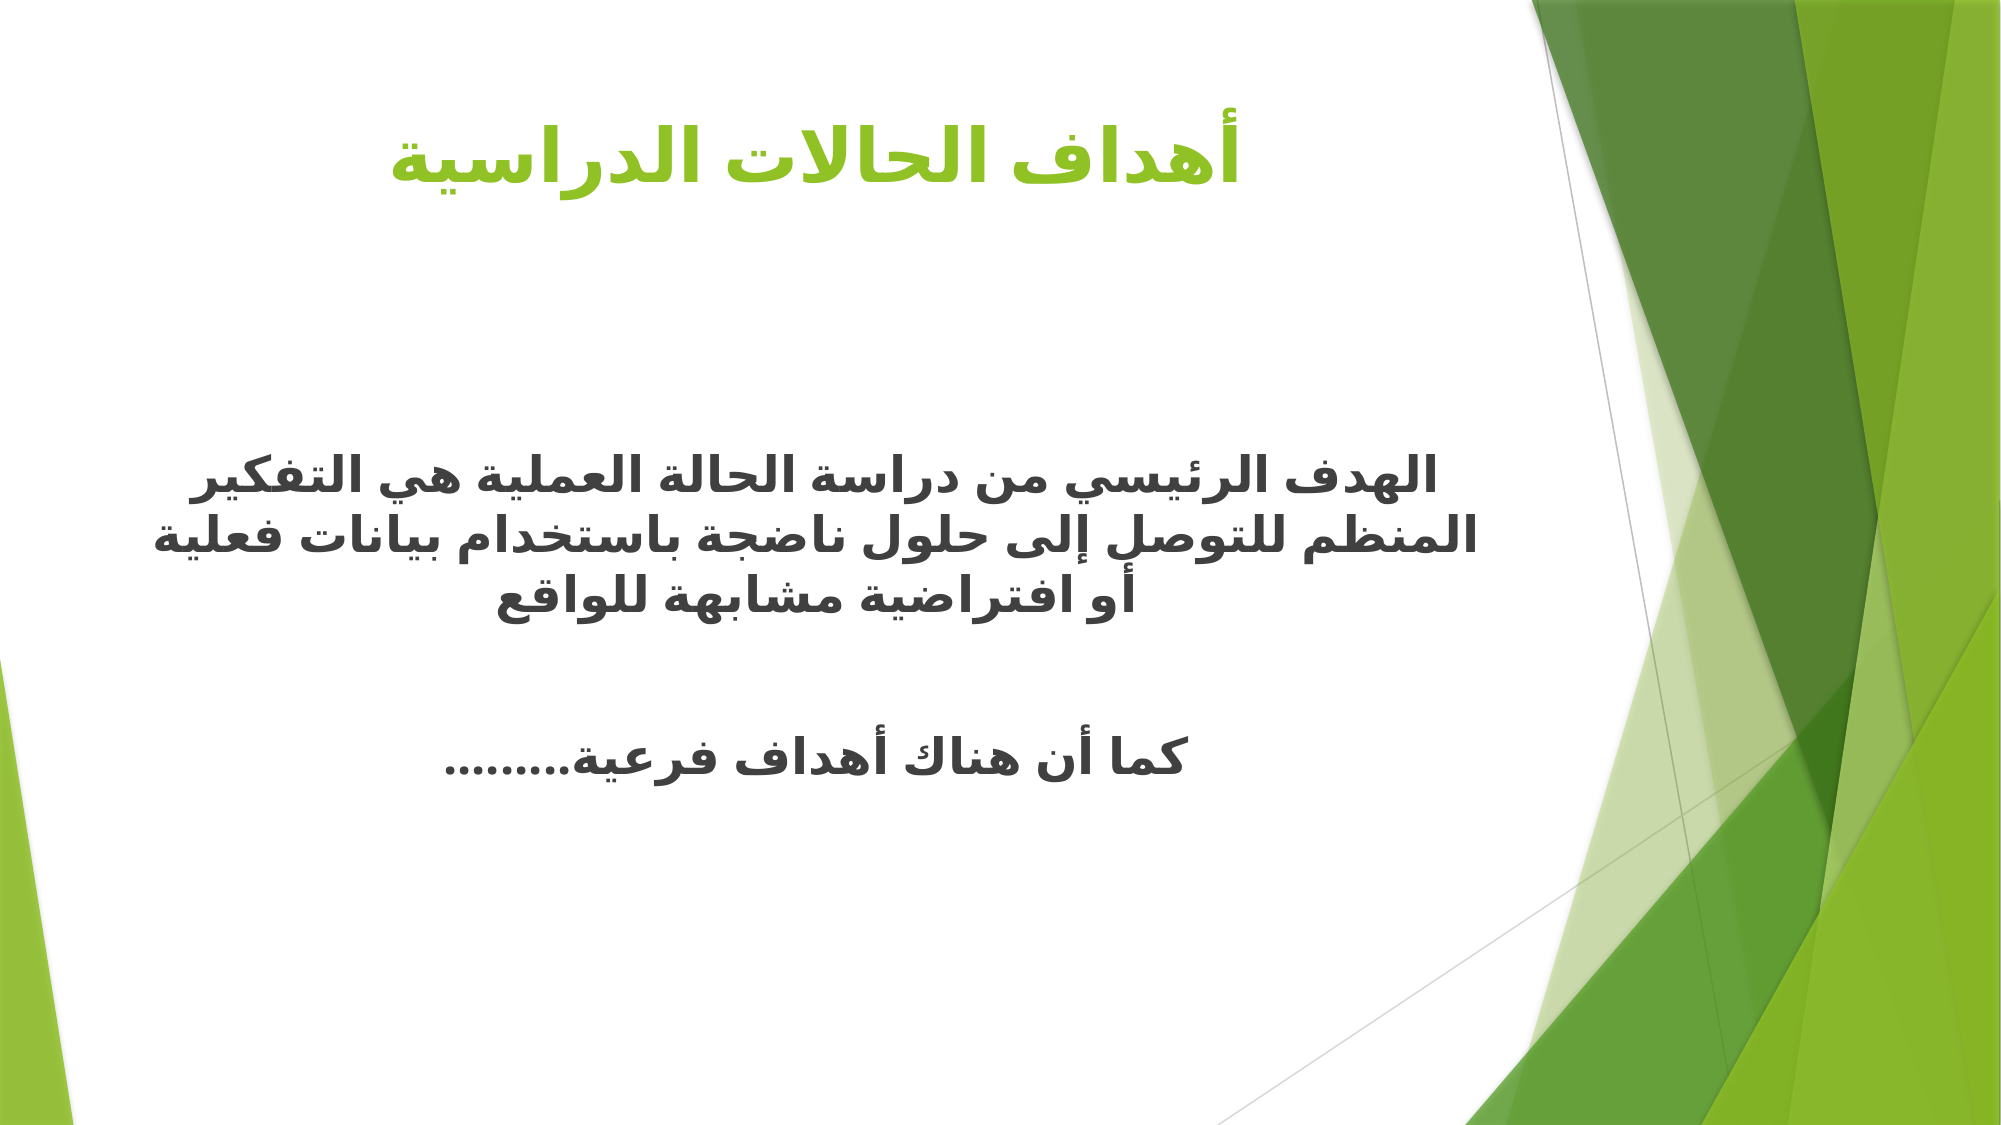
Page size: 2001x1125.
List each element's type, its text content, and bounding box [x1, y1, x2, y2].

title أهداف الحالات الدراسية [111, 99, 1522, 317]
list الهدف الرئيسي من دراسة الحالة العملية هي التفكير المنظم للتوصل إلى حلول ناضجة باستخدام بيانات فعلية أو افتراضية مشابهة للواقع كما أن هناك أهداف فرعية......... [111, 354, 1522, 992]
